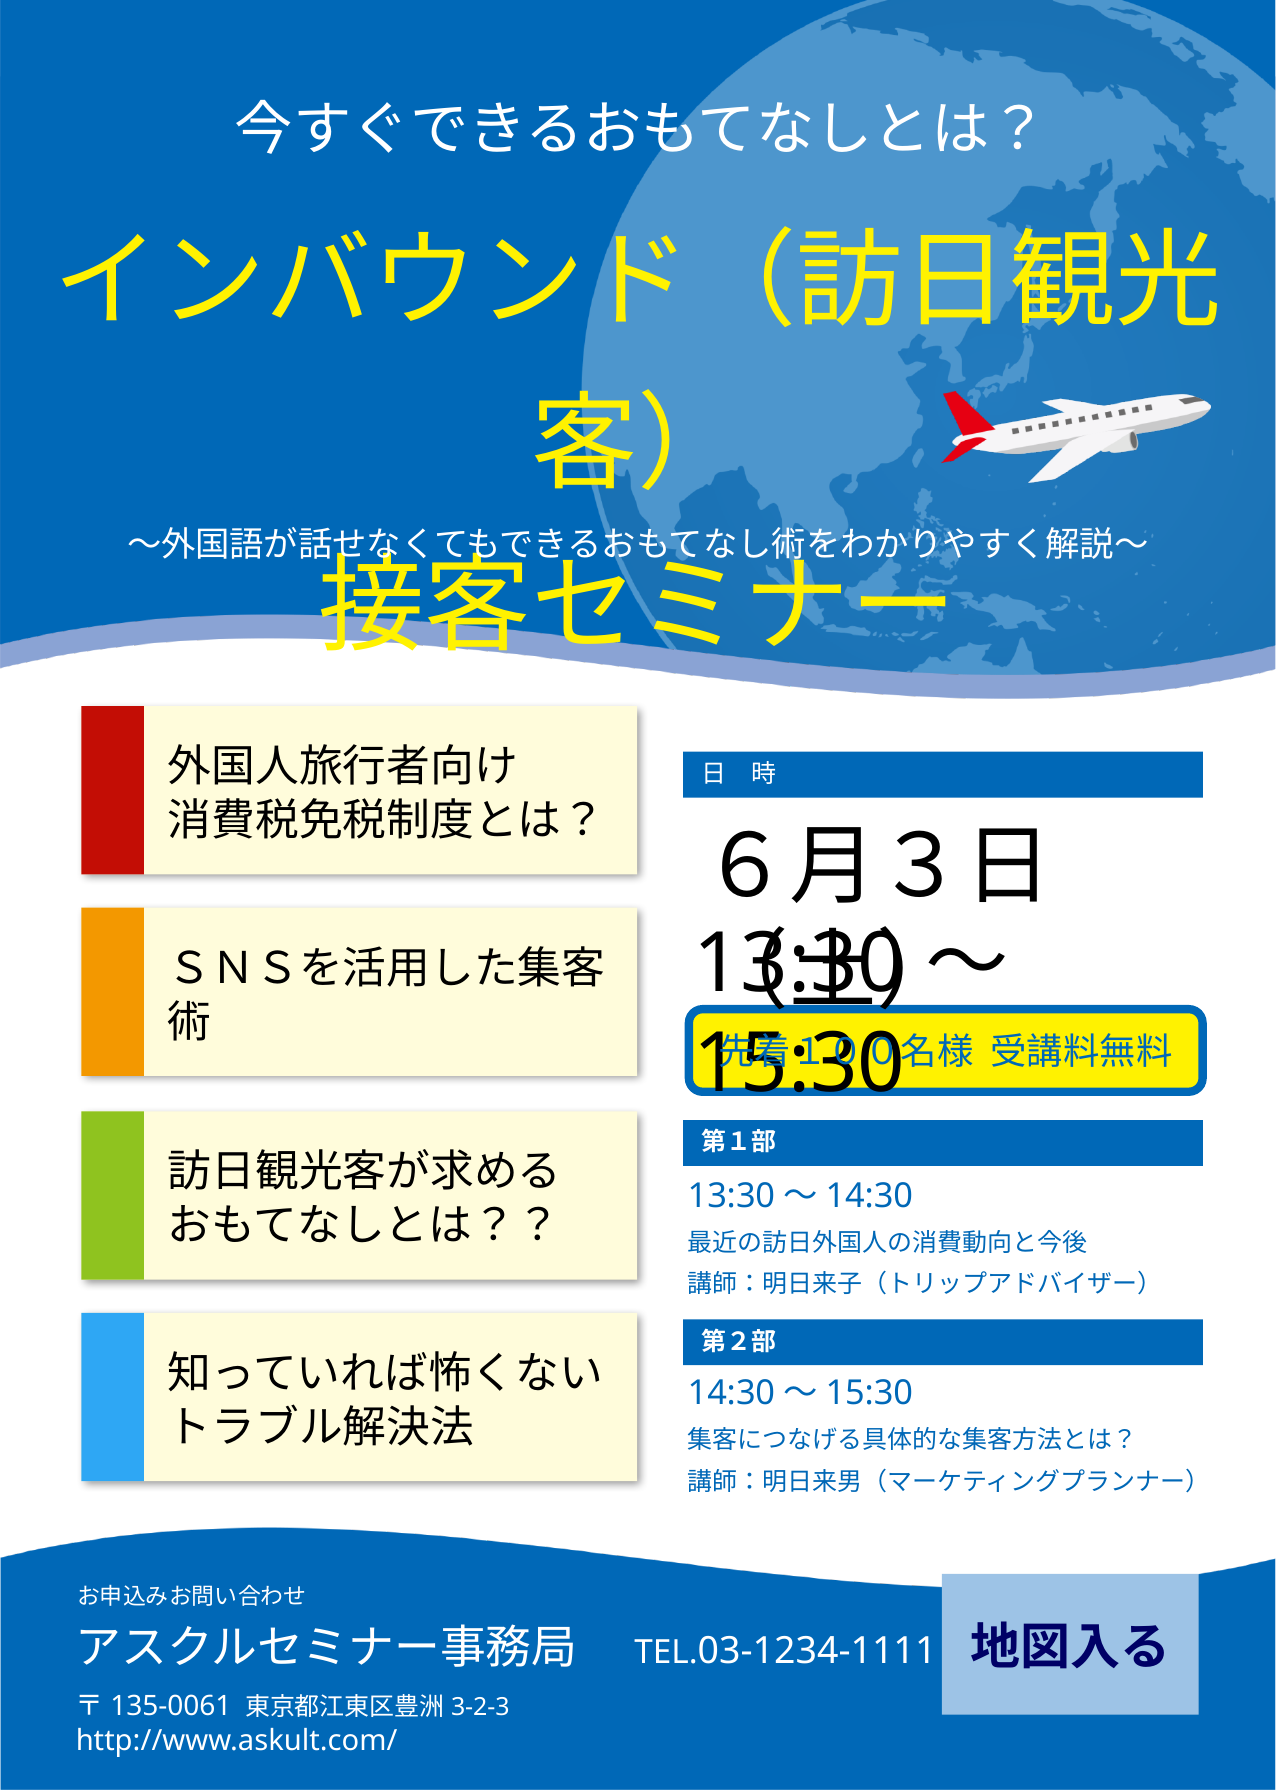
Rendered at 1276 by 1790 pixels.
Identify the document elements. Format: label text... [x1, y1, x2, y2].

text_box 14:30～15:30 集客につなげる具体的な集客方法とは？ 講師：明日来男（マーケティングプランナー） [687, 1369, 1264, 1496]
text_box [682, 751, 1204, 798]
picture [0, 1527, 1276, 1790]
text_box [0, 0, 1276, 700]
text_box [81, 1111, 638, 1280]
picture [941, 391, 1211, 484]
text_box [81, 907, 638, 1077]
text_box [682, 1119, 1204, 1167]
text_box 13:30～14:30 最近の訪日外国人の消費動向と今後 講師：明日来子（トリップアドバイザー） [687, 1172, 1268, 1298]
text_box [686, 1010, 693, 1091]
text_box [81, 1312, 638, 1482]
text_box ６月３日 （土） [701, 808, 1276, 1019]
text_box 13:30～15:30 [693, 907, 1210, 1108]
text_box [682, 1319, 1204, 1366]
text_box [81, 705, 638, 875]
text_box 先着１００名様 受講料無料 [709, 1028, 1182, 1073]
